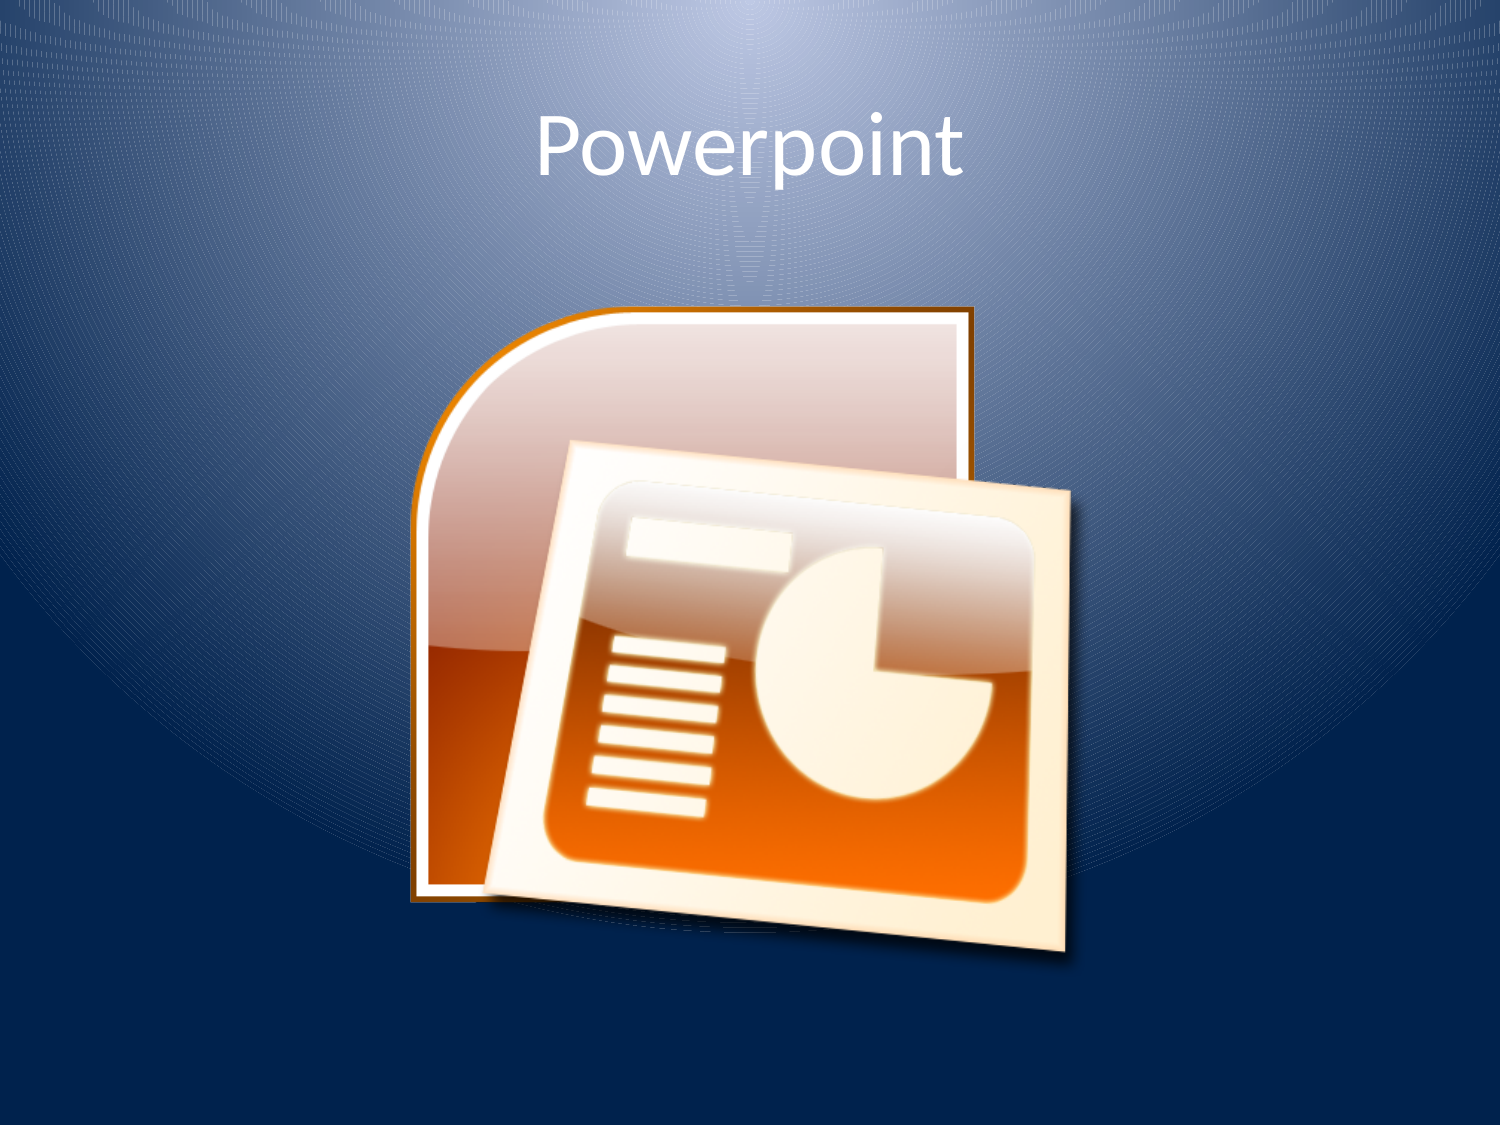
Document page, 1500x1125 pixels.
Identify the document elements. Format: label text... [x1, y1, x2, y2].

title Powerpoint [75, 45, 1425, 233]
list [378, 262, 1122, 1006]
